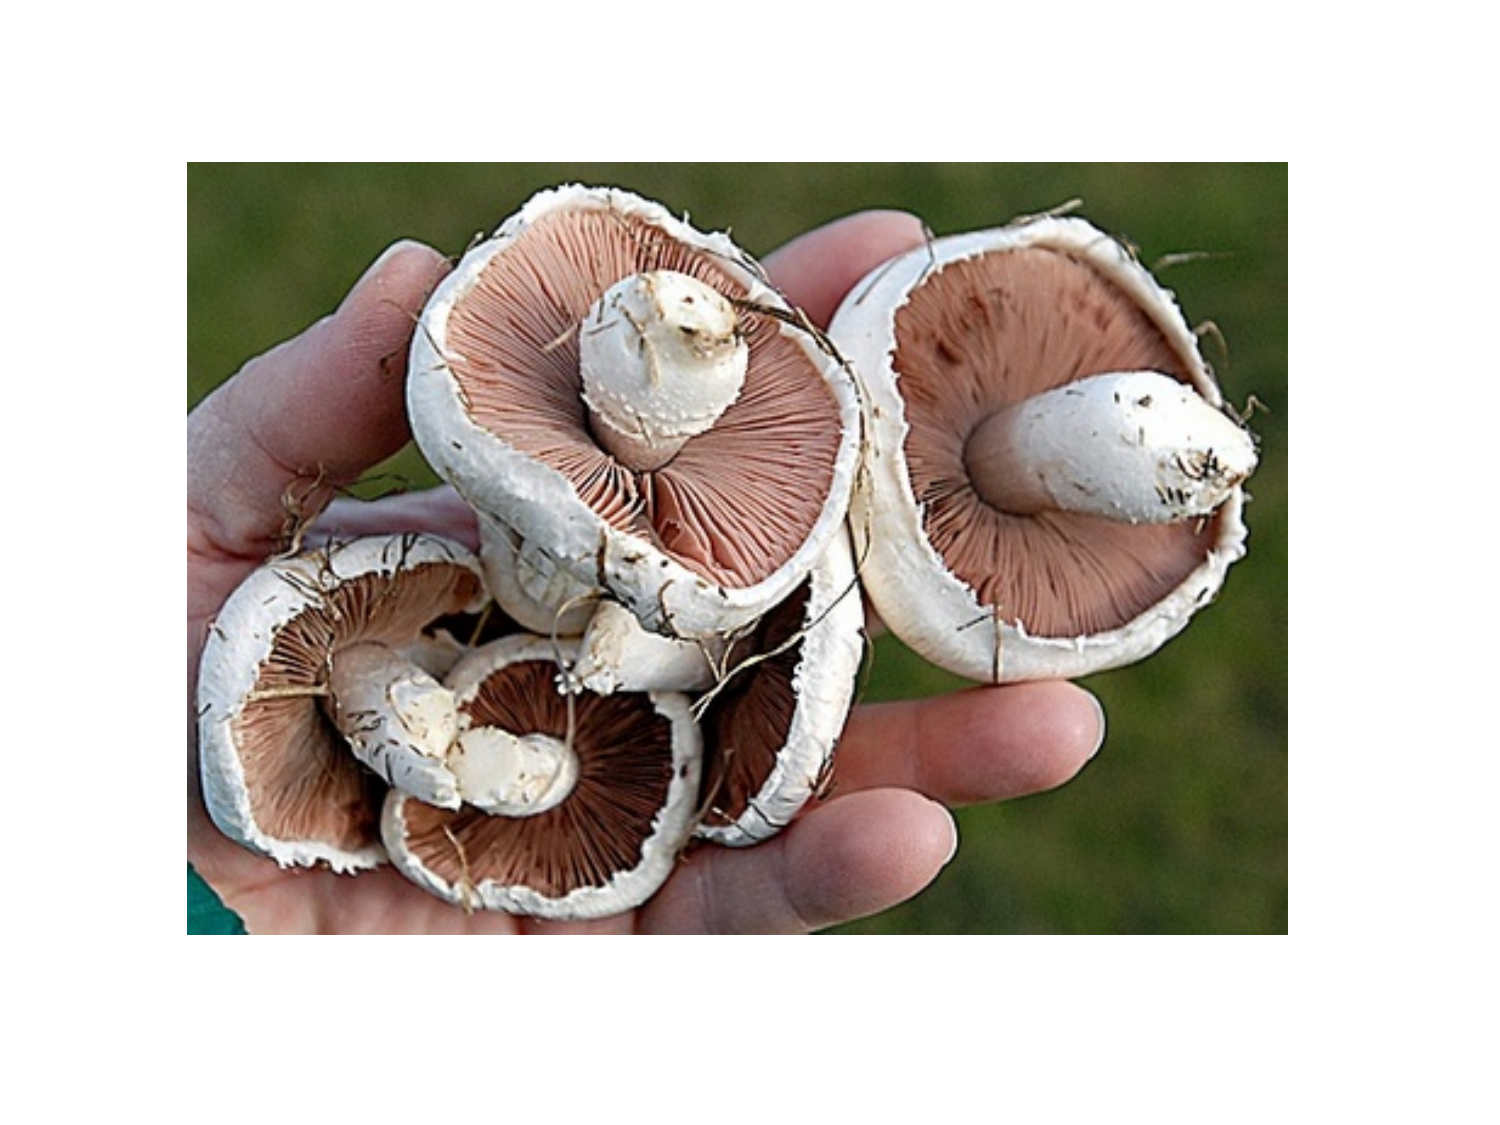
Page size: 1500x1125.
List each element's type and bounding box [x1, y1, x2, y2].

picture [187, 162, 1288, 935]
